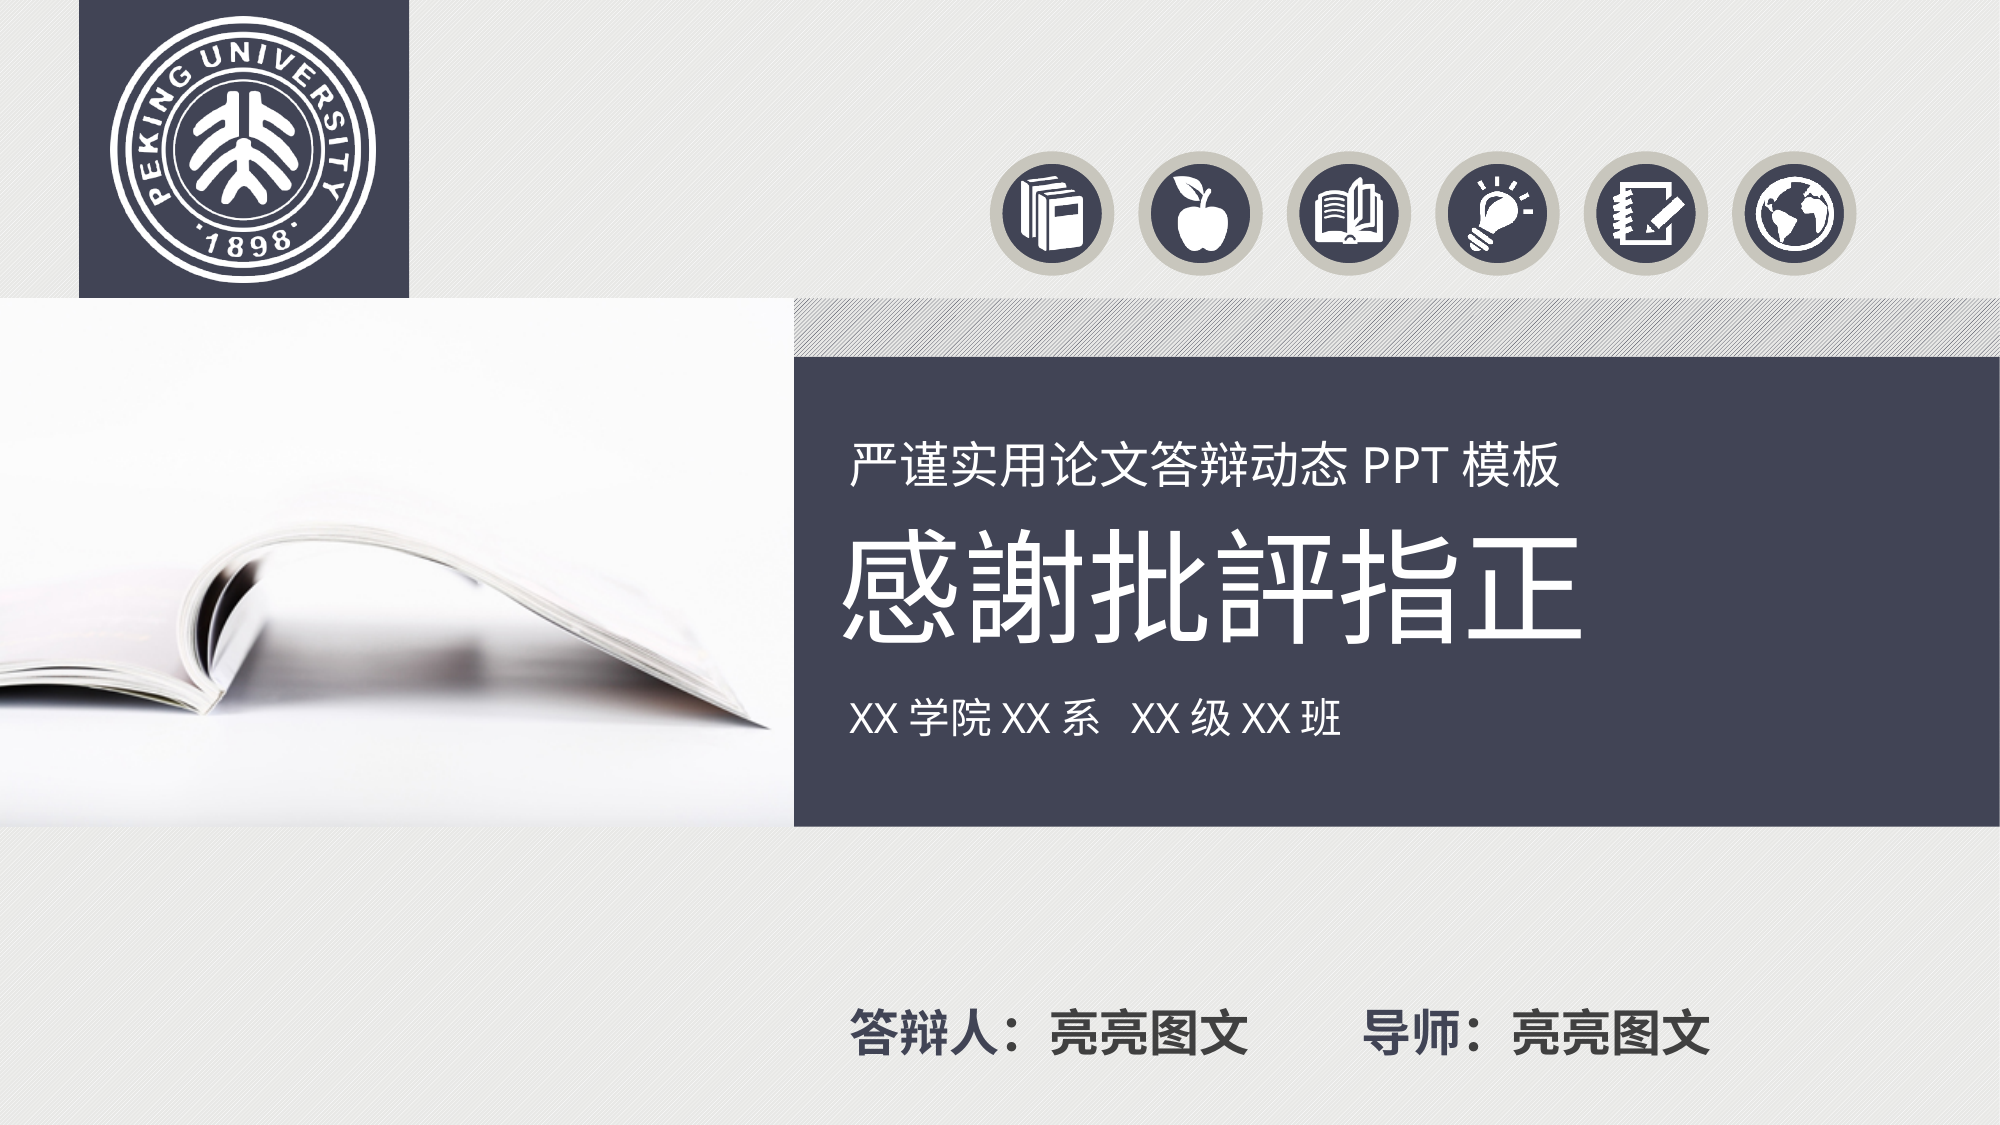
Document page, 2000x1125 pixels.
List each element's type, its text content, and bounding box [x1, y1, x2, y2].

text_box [1292, 157, 1406, 270]
text_box 感謝批評指正 [822, 501, 1884, 667]
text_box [1589, 157, 1703, 270]
text_box [798, 359, 2000, 829]
text_box [791, 296, 2000, 359]
text_box [77, 0, 411, 296]
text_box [1738, 157, 1851, 270]
picture [109, 16, 377, 283]
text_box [1441, 157, 1554, 270]
text_box XX学院XX系 XX级XX班 [834, 667, 1514, 749]
text_box 答辩人：亮亮图文 导师：亮亮图文 [834, 964, 1792, 1069]
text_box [1144, 157, 1257, 270]
text_box 严谨实用论文答辩动态PPT模板 [834, 396, 1603, 501]
picture [0, 298, 794, 827]
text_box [995, 157, 1109, 270]
